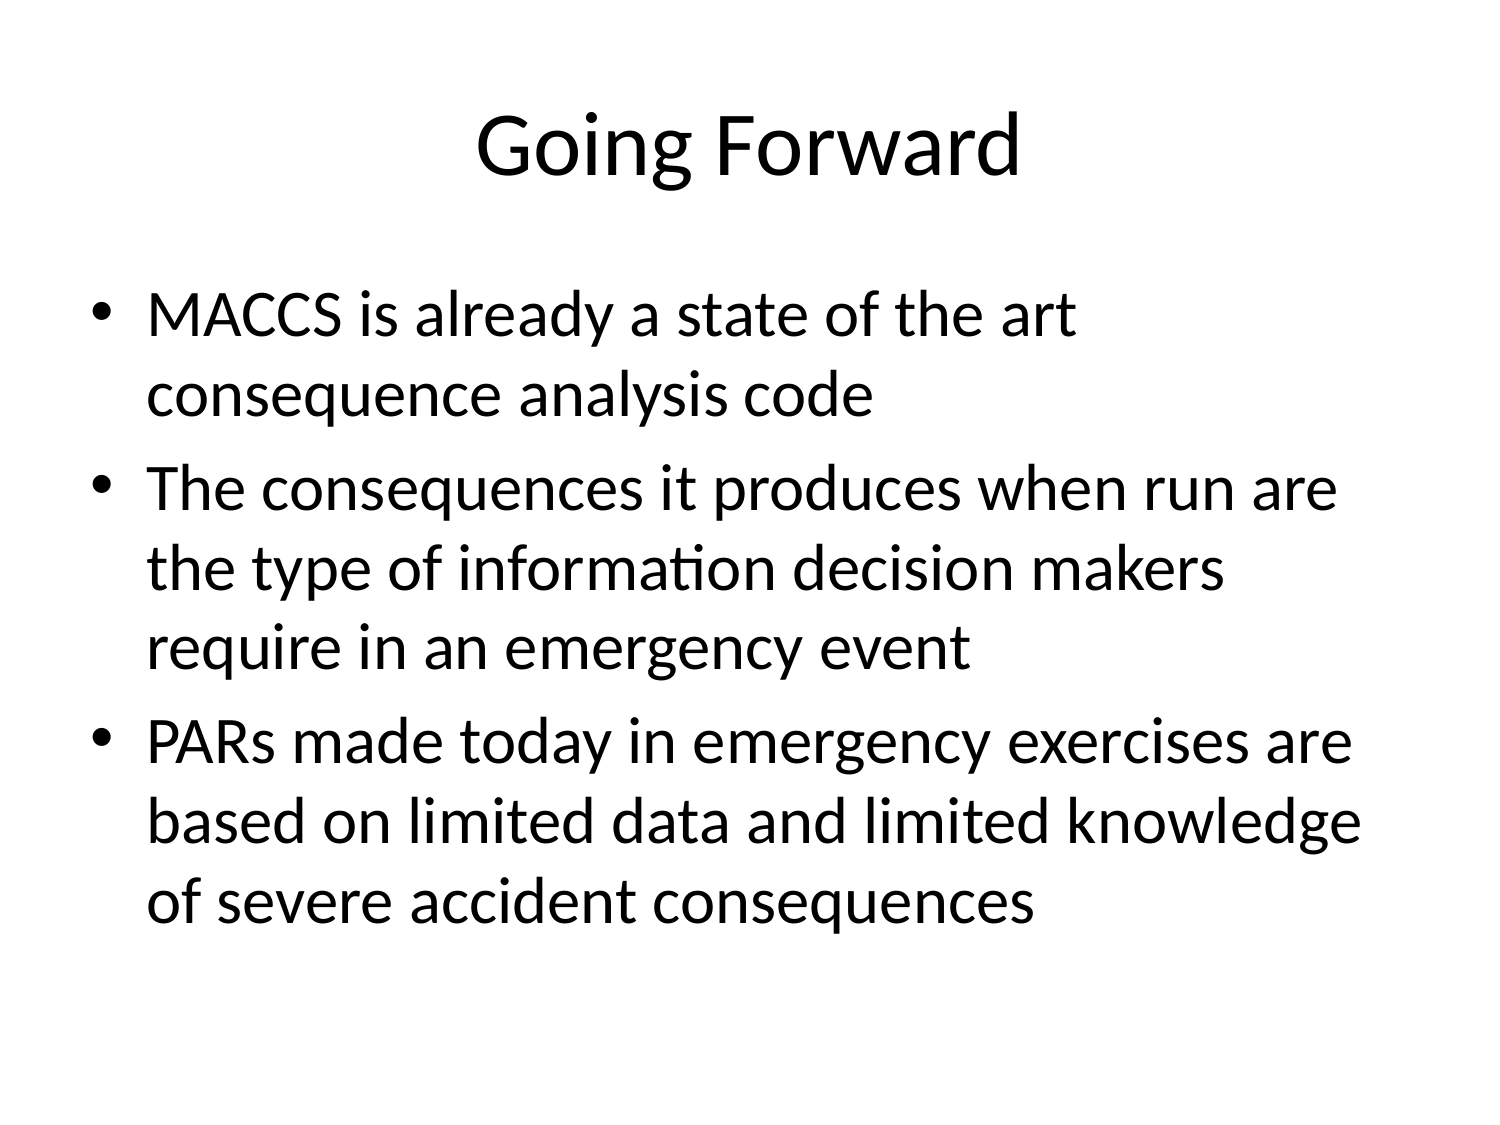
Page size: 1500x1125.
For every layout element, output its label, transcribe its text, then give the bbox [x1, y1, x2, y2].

title Going Forward [75, 45, 1425, 233]
list MACCS is already a state of the art consequence analysis code The consequences it produces when run are the type of information decision makers require in an emergency event PARs made today in emergency exercises are based on limited data and limited knowledge of severe accident consequences [75, 262, 1425, 1005]
